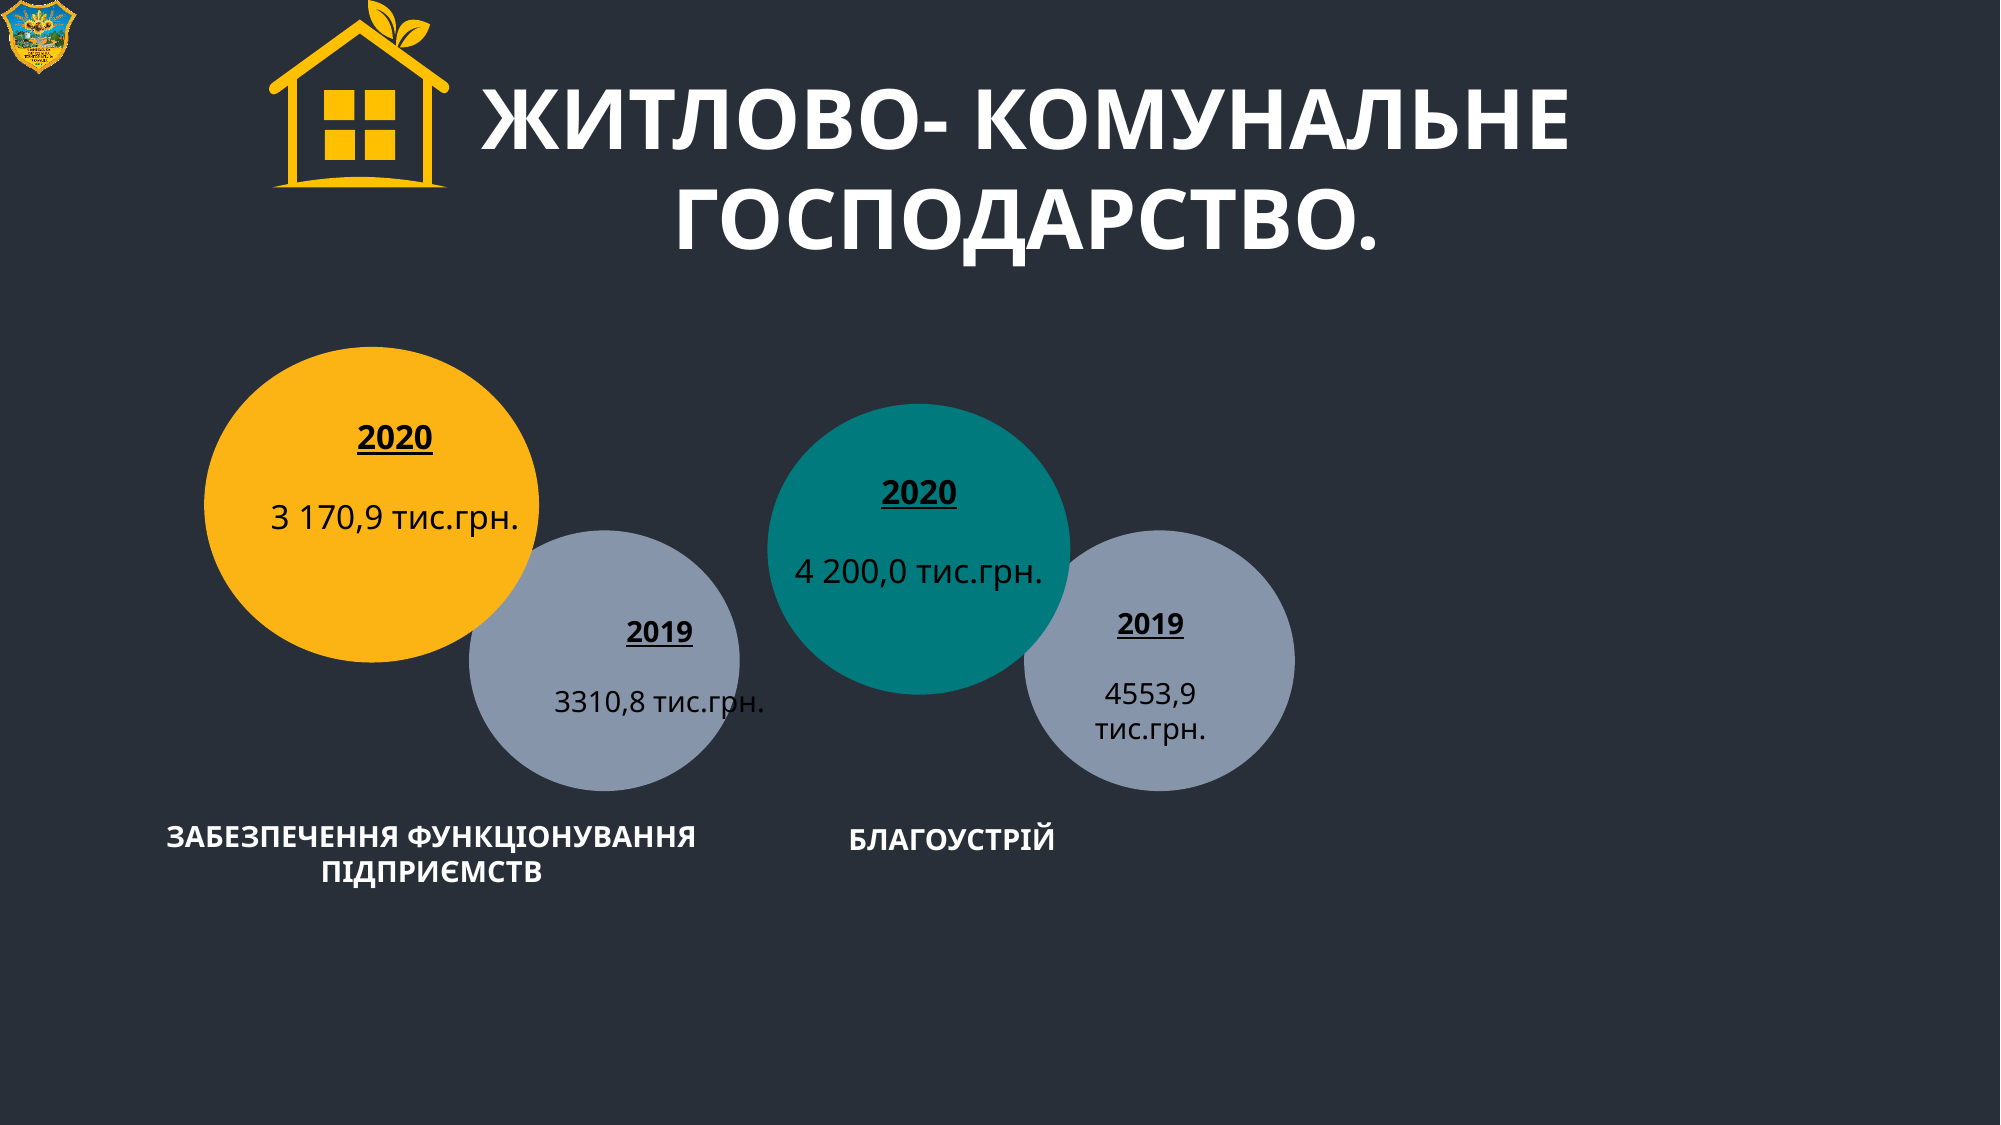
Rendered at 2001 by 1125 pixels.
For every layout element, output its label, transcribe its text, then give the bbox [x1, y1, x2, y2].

text_box 2019 3310,8 тис.грн. [511, 606, 808, 726]
text_box [237, 345, 507, 409]
text_box 2020 4 200,0 тис.грн. [768, 463, 1071, 638]
text_box БЛАГОУСТРІЙ [833, 814, 1089, 899]
text_box ЗАБЕЗПЕЧЕННЯ ФУНКЦІОНУВАННЯ ПІДПРИЄМСТВ [132, 810, 732, 896]
text_box 2020 3 170,9 тис.грн. [185, 409, 605, 624]
text_box [260, 624, 483, 664]
text_box [1023, 650, 1031, 705]
text_box [808, 638, 1031, 696]
picture [0, 0, 77, 75]
text_box [1071, 529, 1296, 738]
text_box [605, 529, 729, 606]
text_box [266, 0, 452, 188]
text_box ЖИТЛОВО- КОМУНАЛЬНЕ ГОСПОДАРСТВО. [421, 59, 1633, 274]
text_box [795, 402, 1043, 463]
text_box [1062, 753, 1257, 793]
text_box [467, 624, 723, 793]
text_box 2019 4553,9 тис.грн. [1031, 597, 1270, 753]
